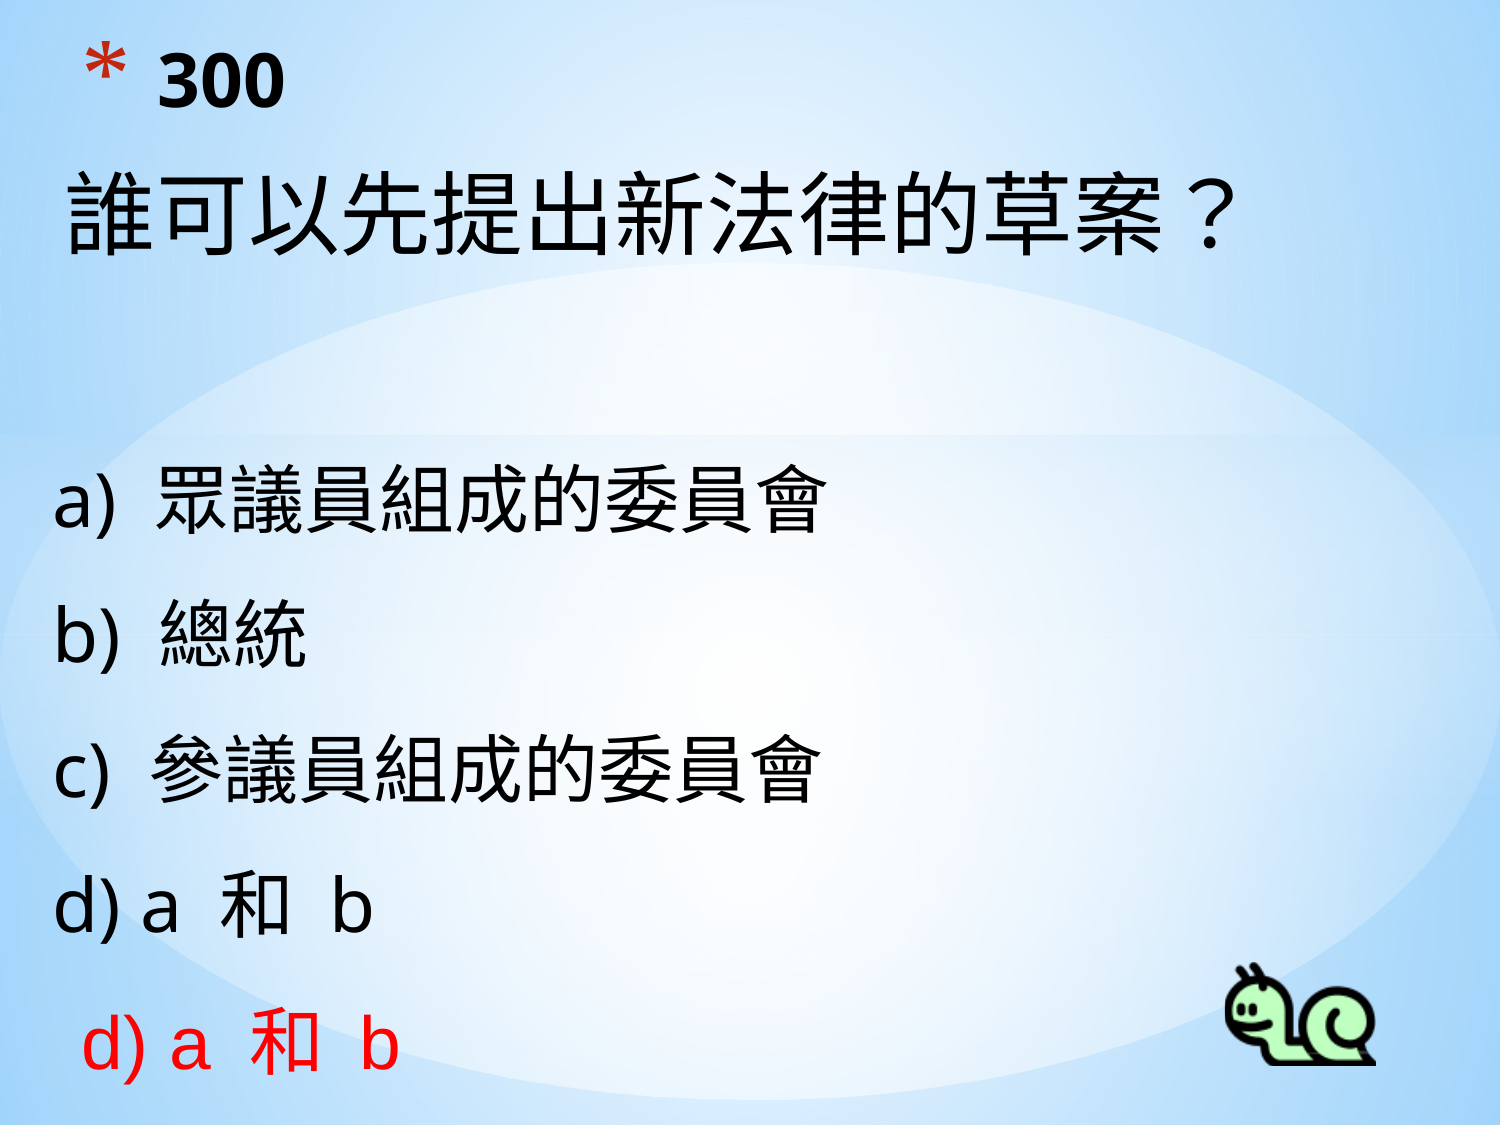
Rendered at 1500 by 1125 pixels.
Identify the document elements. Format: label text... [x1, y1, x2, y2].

picture [1224, 962, 1377, 1067]
title 300 [37, 24, 375, 150]
text_box 誰可以先提出新法律的草案？ [49, 149, 1475, 275]
text_box d) a 和 b [67, 987, 417, 1125]
text_box a) 眾議員組成的委員會 b) 總統 c) 參議員組成的委員會 d) a 和 b [37, 399, 1242, 955]
